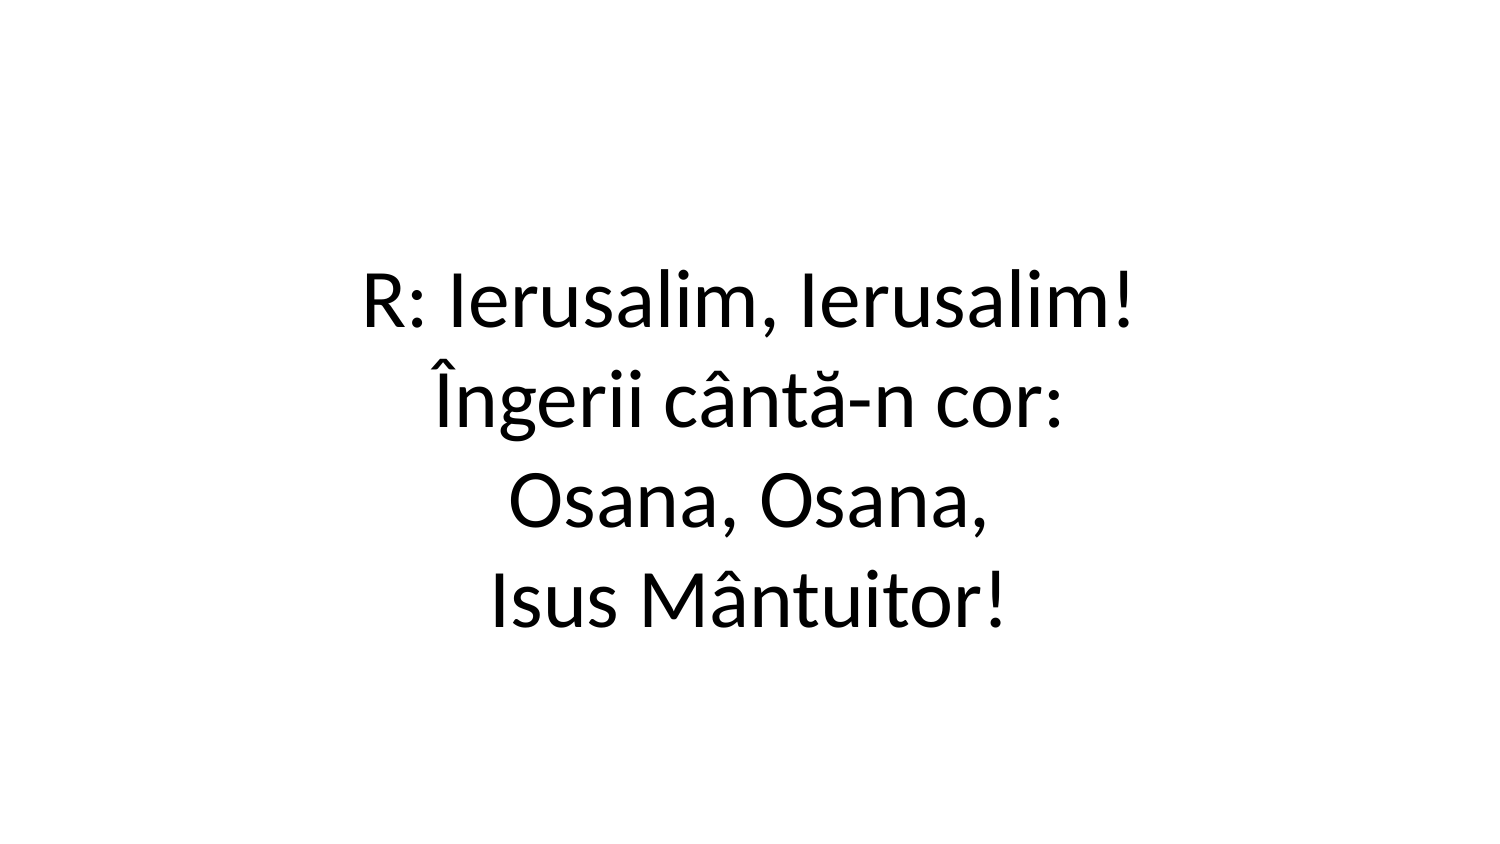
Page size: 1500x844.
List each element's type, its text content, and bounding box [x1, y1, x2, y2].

text_box R: Ierusalim, Ierusalim! Îngerii cântă-n cor: Osana, Osana, Isus Mântuitor! [346, 192, 1154, 652]
